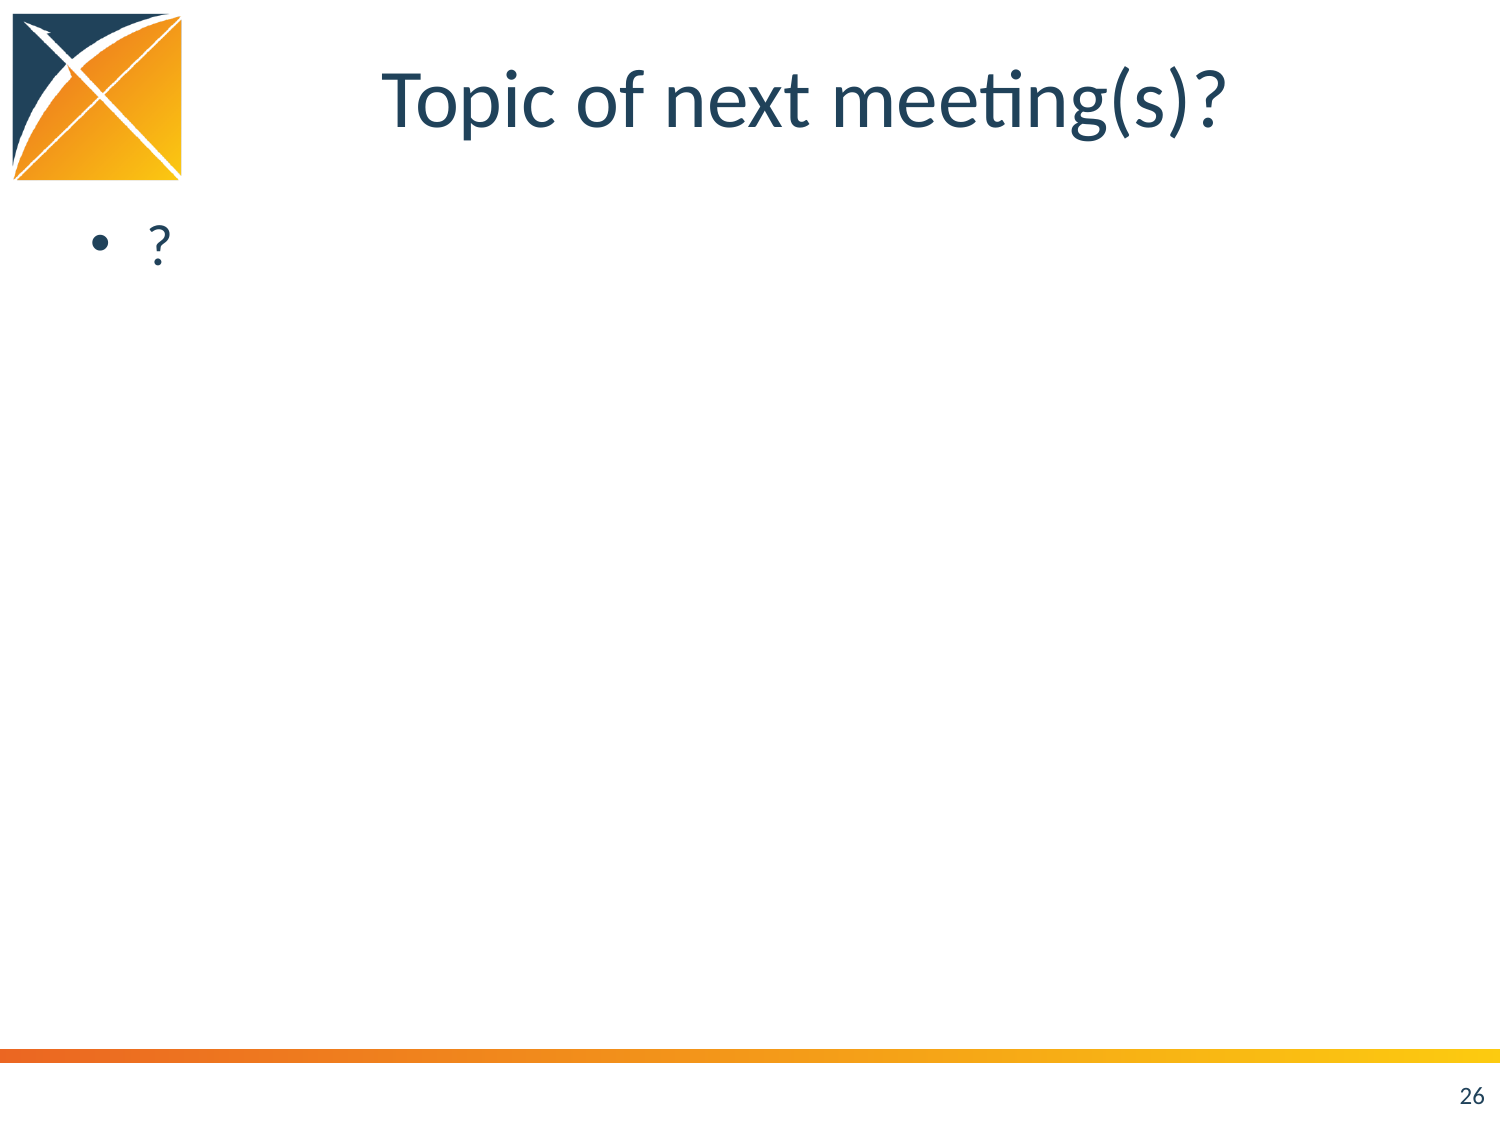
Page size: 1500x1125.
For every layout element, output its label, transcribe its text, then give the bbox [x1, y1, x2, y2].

list ? [75, 200, 1425, 1005]
title Topic of next meeting(s)? [187, 24, 1425, 163]
slide_number 26 [1149, 1065, 1500, 1125]
picture [0, 0, 206, 200]
